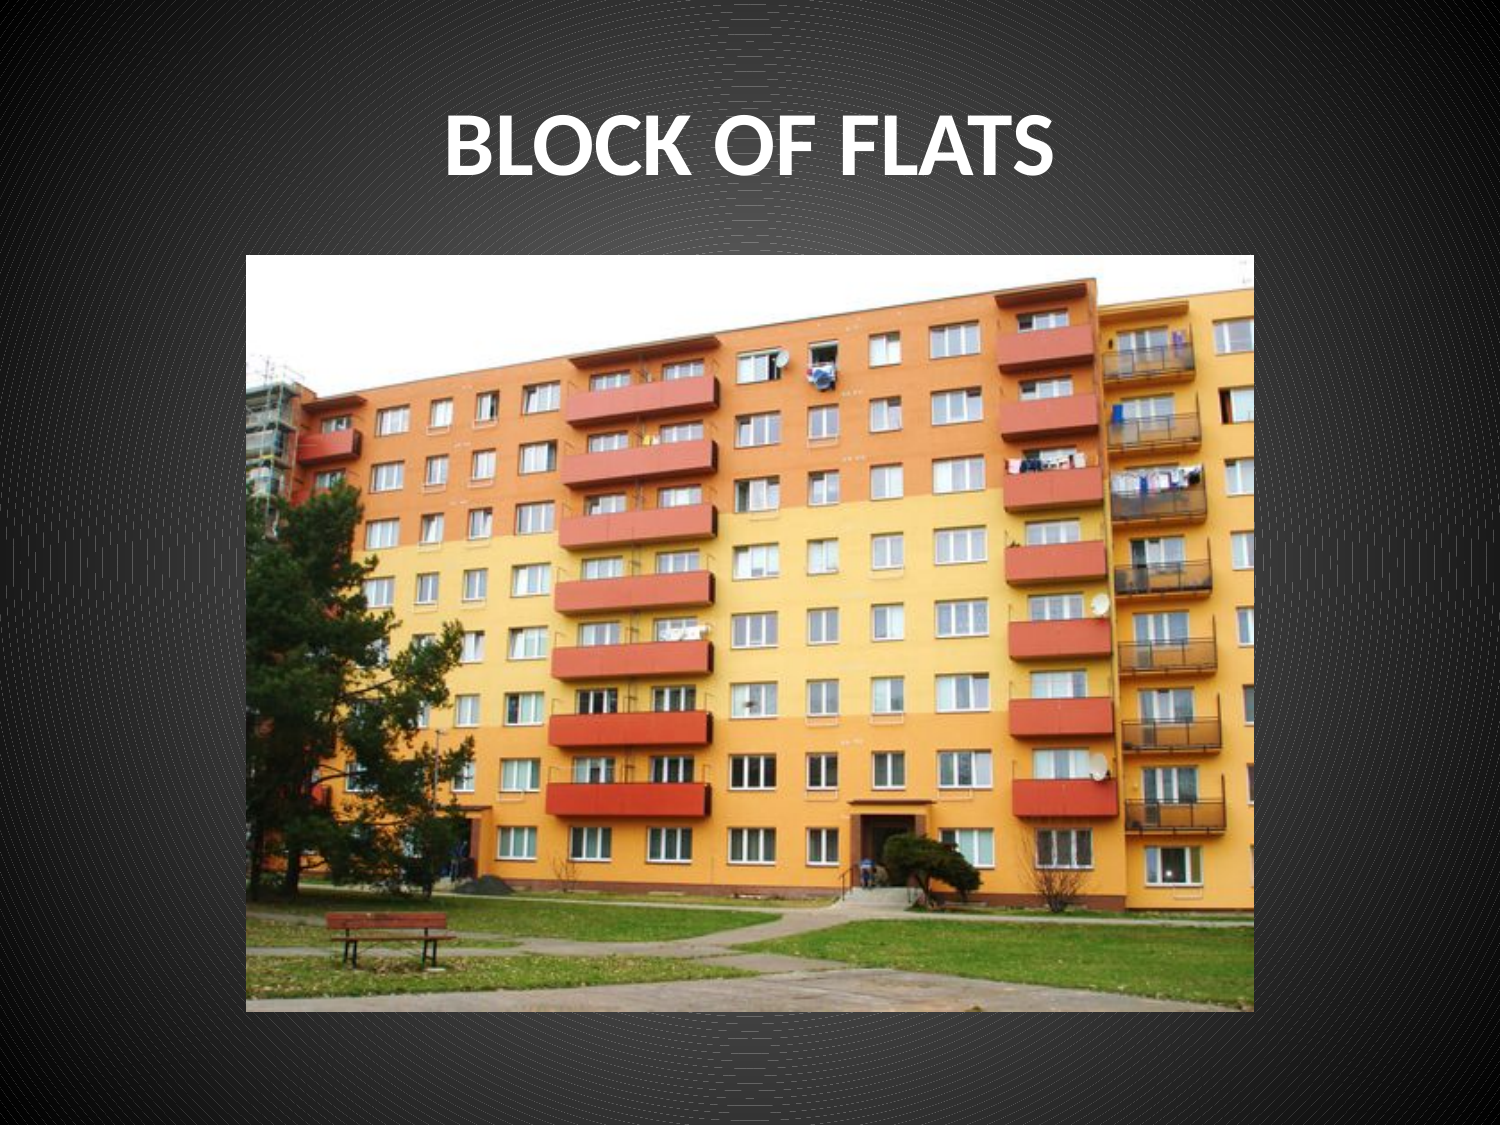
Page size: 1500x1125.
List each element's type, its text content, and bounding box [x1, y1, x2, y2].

title BLOCK OF FLATS [75, 45, 1425, 233]
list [245, 255, 1255, 1012]
